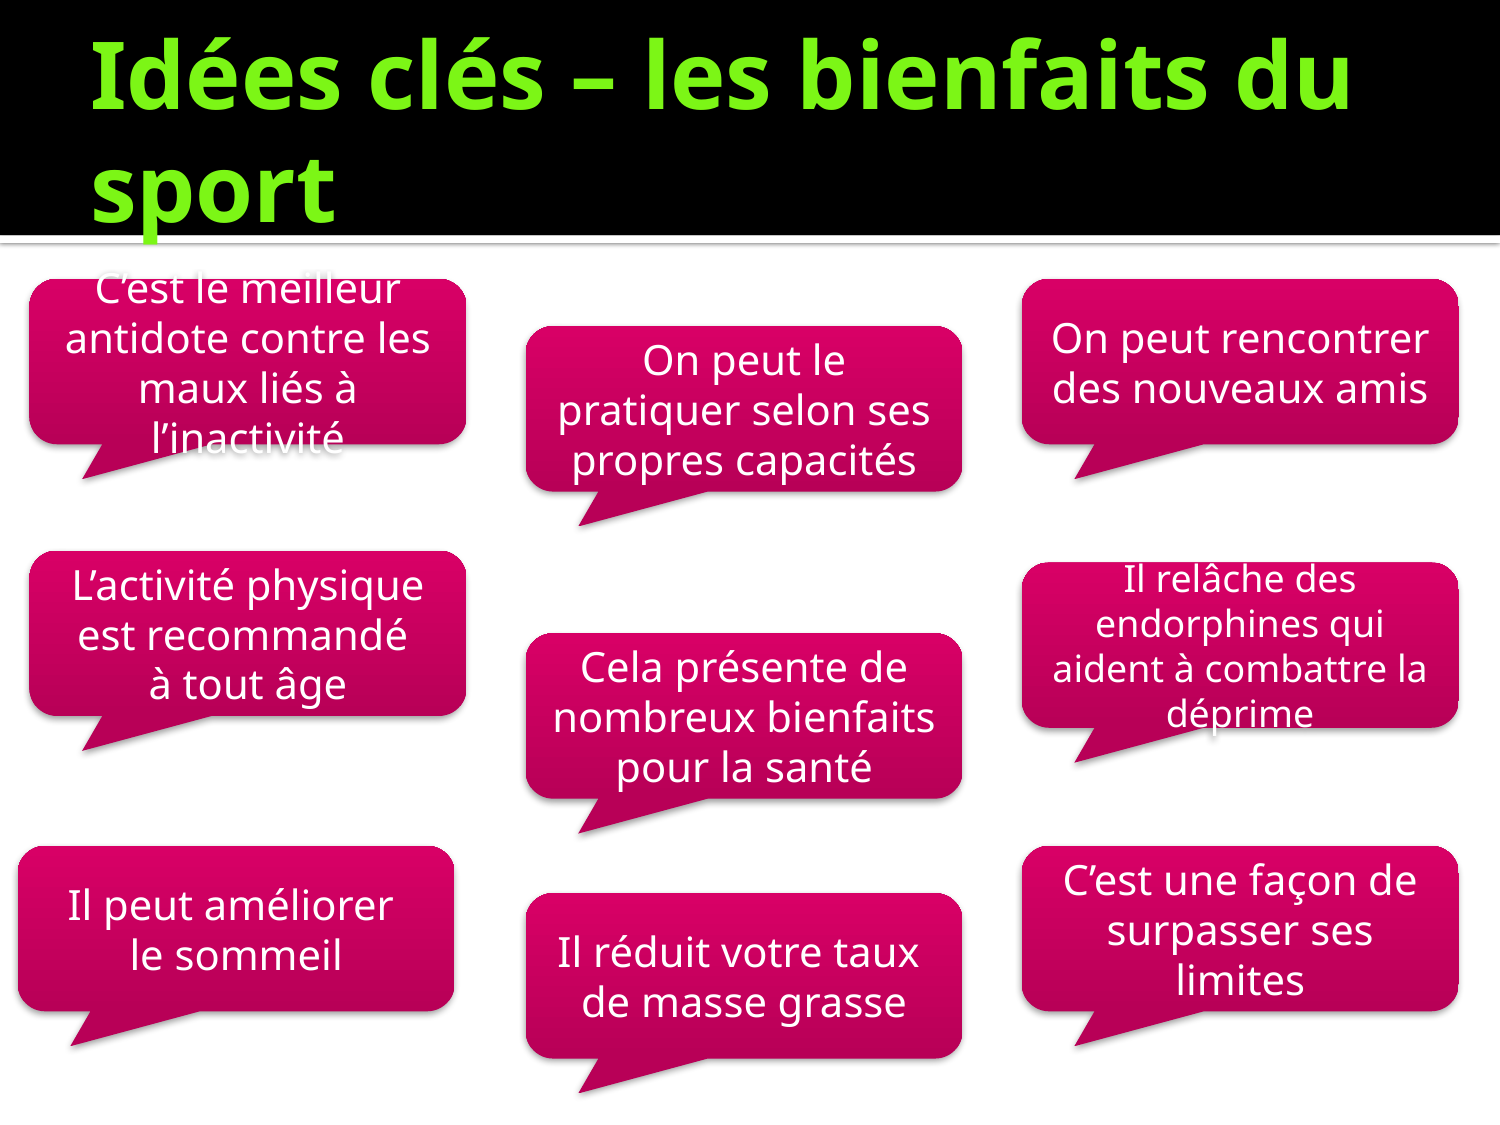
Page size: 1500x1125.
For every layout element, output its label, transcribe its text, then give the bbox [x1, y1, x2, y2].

text_box Il relâche des endorphines qui aident à combattre la déprime [1021, 562, 1459, 763]
text_box C’est une façon de surpasser ses limites [1021, 845, 1459, 1047]
text_box C’est le meilleur antidote contre les maux liés à l’inactivité [29, 278, 467, 480]
text_box Il réduit votre taux de masse grasse [525, 893, 963, 1094]
text_box Il peut améliorer le sommeil [17, 845, 455, 1047]
text_box On peut rencontrer des nouveaux amis [1021, 278, 1459, 480]
text_box On peut le pratiquer selon ses propres capacités [525, 326, 963, 527]
text_box L’activité physique est recommandé à tout âge [29, 550, 467, 751]
text_box Cela présente de nombreux bienfaits pour la santé [525, 633, 963, 834]
title Idées clés – les bienfaits du sport [75, 25, 1425, 231]
